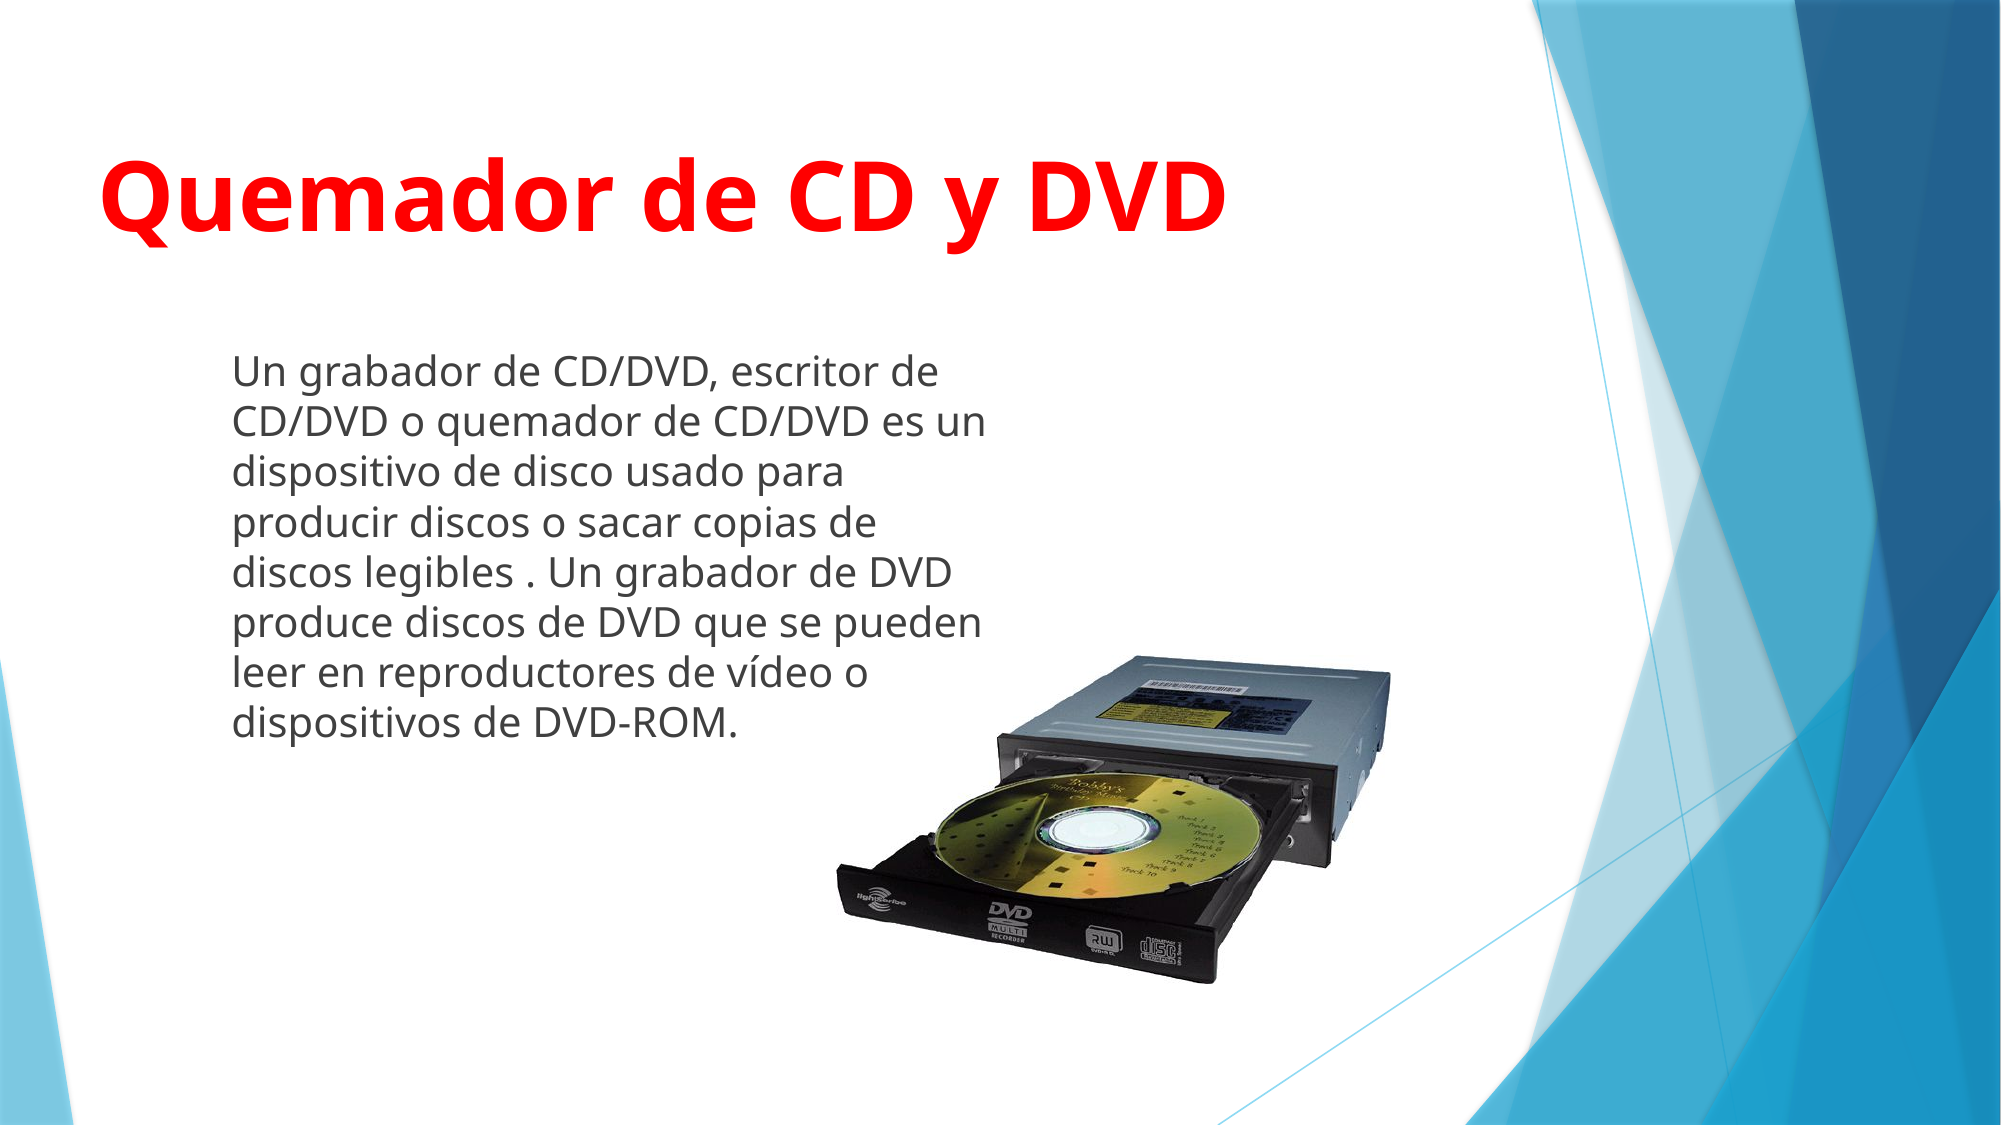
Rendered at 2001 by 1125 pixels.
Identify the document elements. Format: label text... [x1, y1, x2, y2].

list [835, 655, 1391, 984]
list Un grabador de CD/DVD, escritor de CD/DVD o quemador de CD/DVD es un dispositivo de disco usado para producir discos o sacar copias de discos legibles . Un grabador de DVD produce discos de DVD que se pueden leer en reproductores de vídeo o dispositivos de DVD-ROM. [216, 337, 1019, 963]
title Quemador de CD y DVD [82, 39, 1391, 303]
